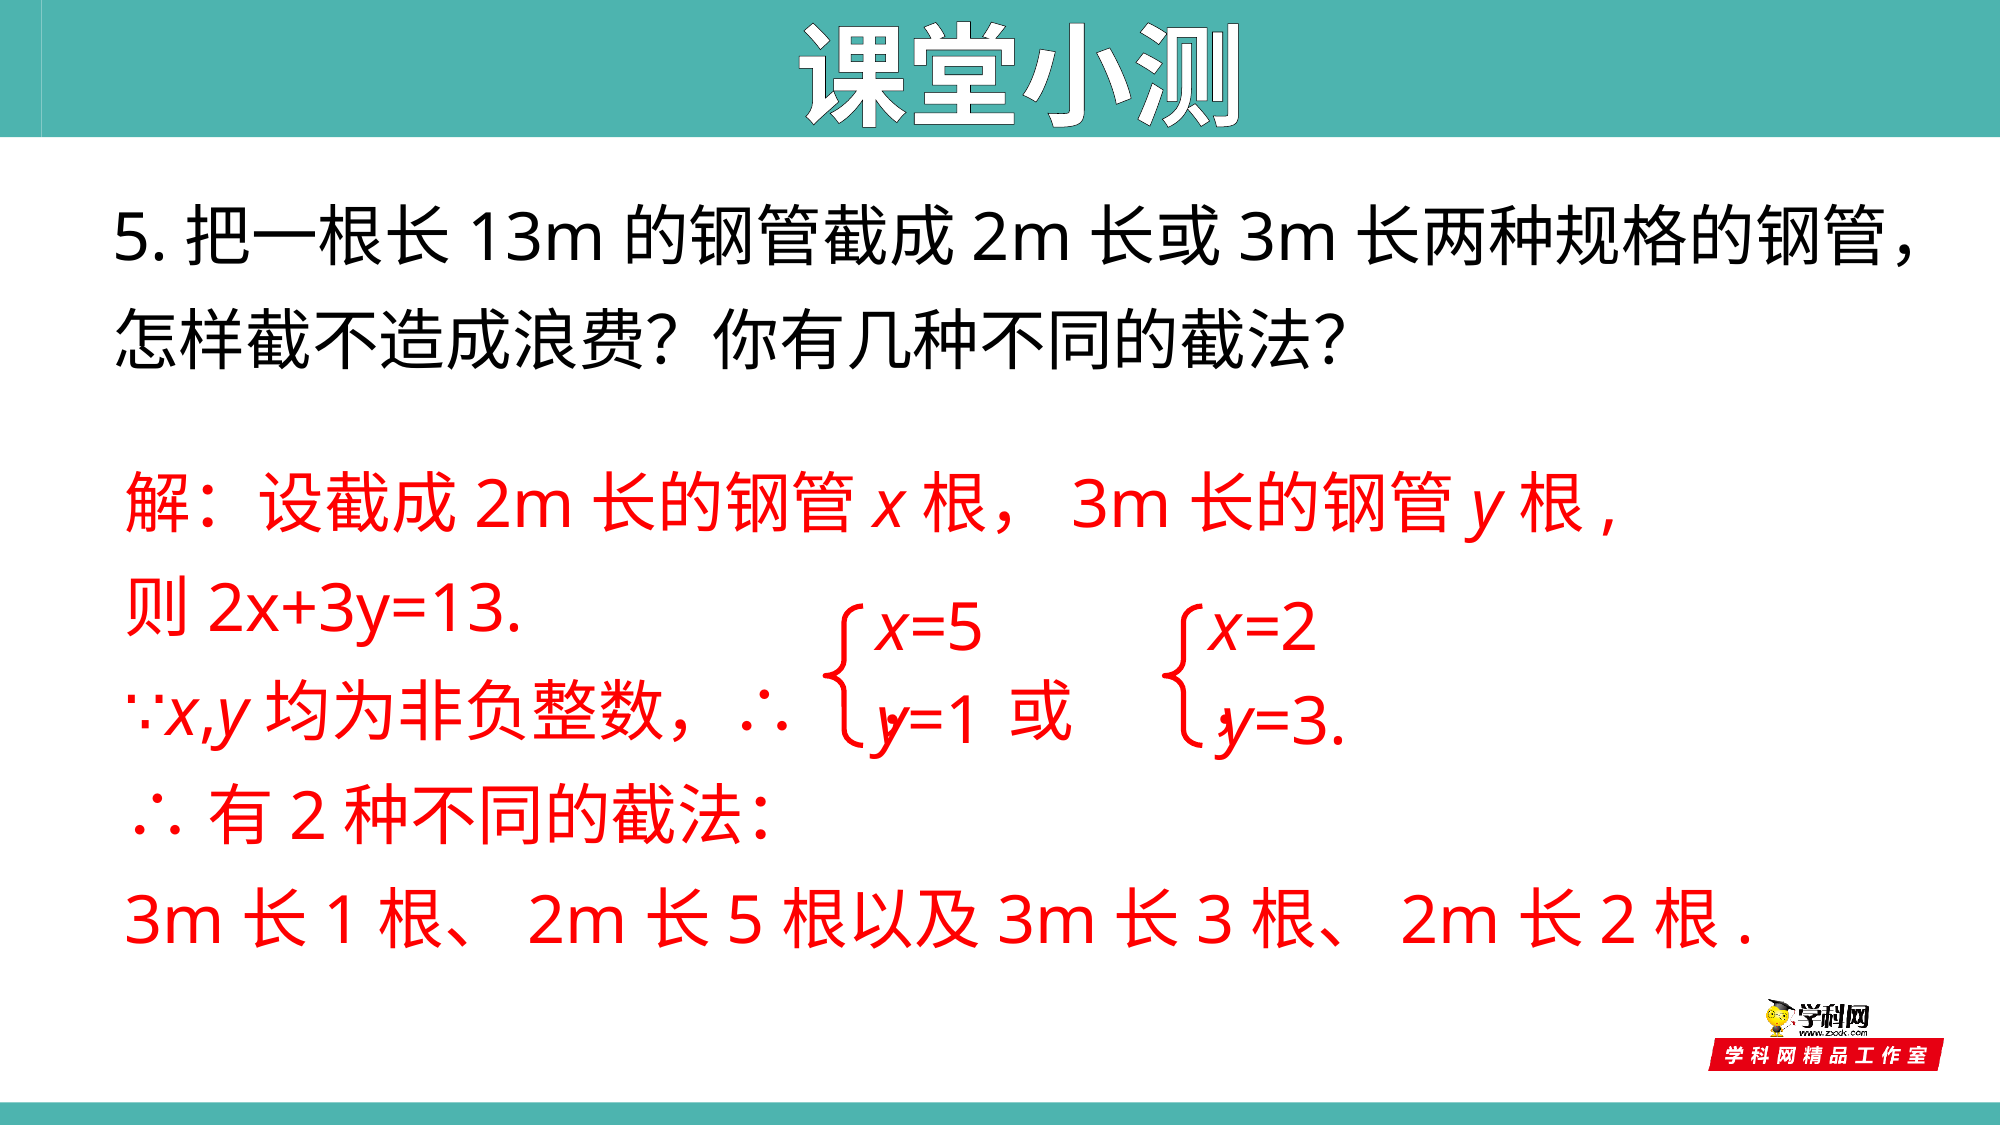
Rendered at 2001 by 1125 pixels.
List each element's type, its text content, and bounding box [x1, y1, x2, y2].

text_box 5.把一根长13m的钢管截成2m长或3m长两种规格的钢管，怎样截不造成浪费？你有几种不同的截法？ [97, 162, 1950, 386]
text_box [0, 1100, 2000, 1125]
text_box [1164, 576, 1467, 767]
text_box 解：设截成2m长的钢管x根，3m长的钢管y根, 则2x+3y=13. ∵x,y均为非负整数，∴ 或 ∴有2种不同的截法： 3m长1根、2m长5根以及3m长3根、2m长2根. [109, 429, 1933, 965]
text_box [824, 575, 1056, 766]
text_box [0, 0, 2000, 138]
picture [1708, 1038, 1944, 1071]
picture [1766, 999, 1869, 1037]
